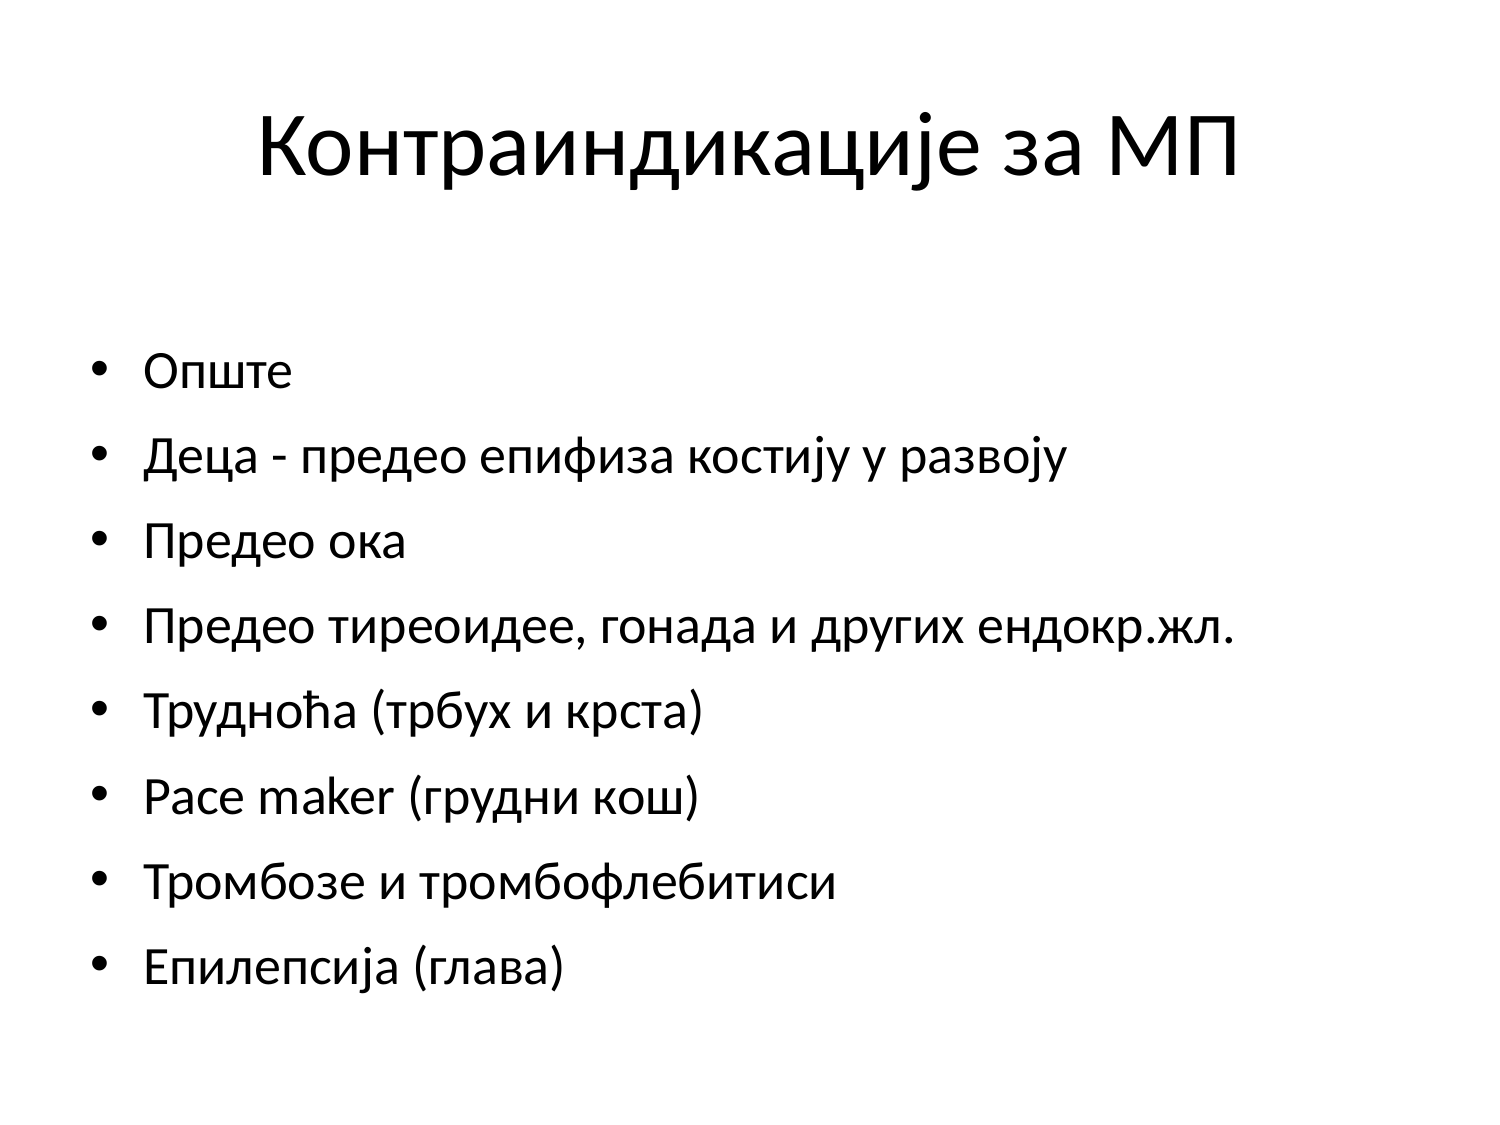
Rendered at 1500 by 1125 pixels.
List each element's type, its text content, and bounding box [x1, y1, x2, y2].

title Контраиндикације за МП [75, 45, 1425, 233]
list Опште Деца - предео епифиза костију у развоју Предео ока Предео тиреоидее, гонада и других ендокр.жл. Трудноћа (трбух и крста) Pace maker (грудни кош) Тромбозе и тромбофлебитиси Епилепсија (глава) [75, 262, 1425, 1005]
